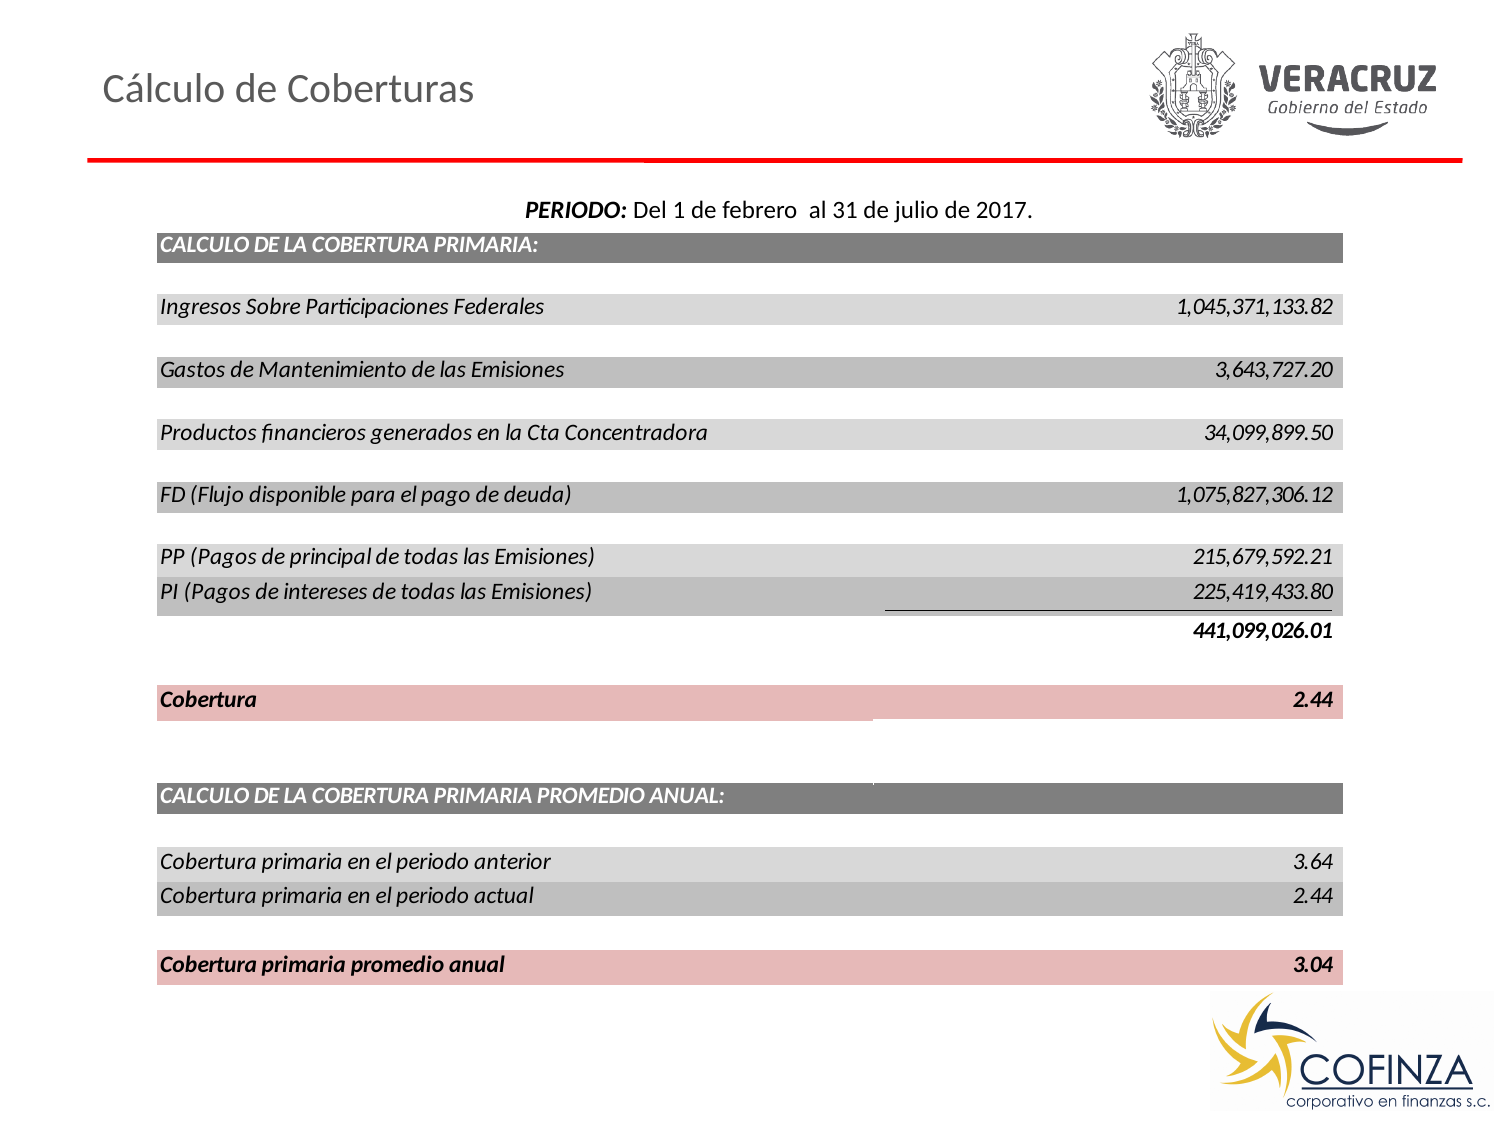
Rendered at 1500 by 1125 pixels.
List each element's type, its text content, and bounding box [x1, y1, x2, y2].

picture [1210, 991, 1494, 1111]
picture [155, 231, 1345, 987]
text_box PERIODO: Del 1 de febrero al 31 de julio de 2017. [88, 185, 1471, 262]
title Cálculo de Coberturas [87, 23, 1366, 149]
picture [1366, 33, 1436, 138]
